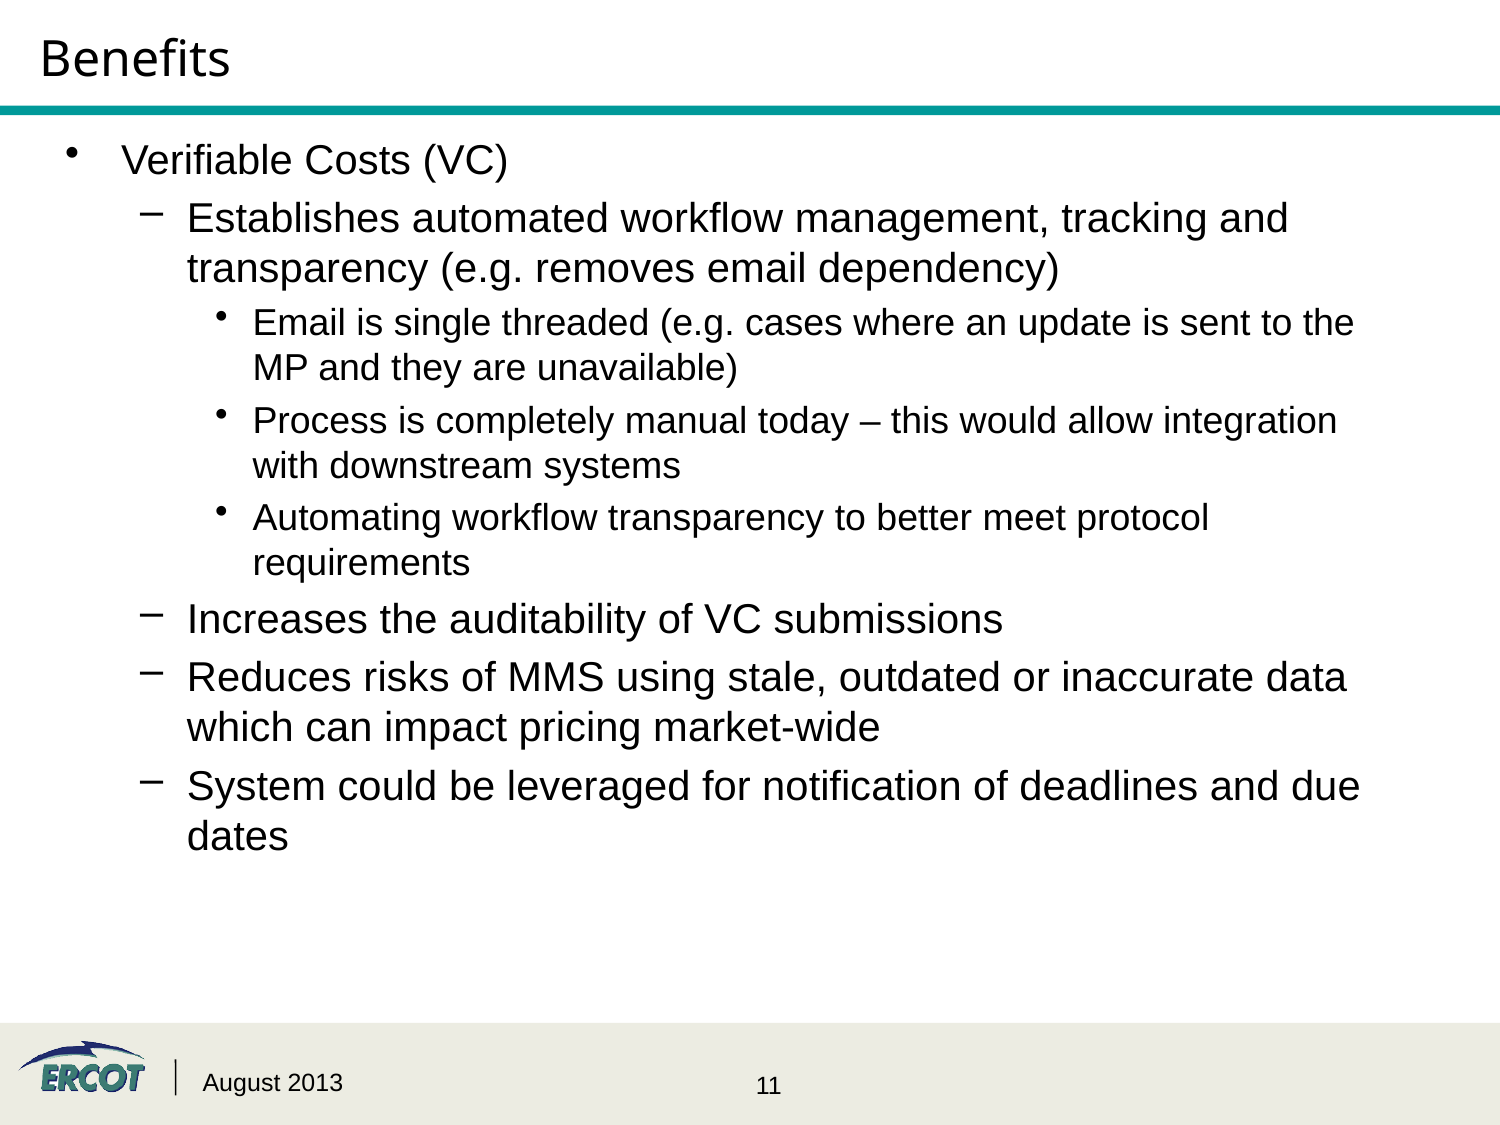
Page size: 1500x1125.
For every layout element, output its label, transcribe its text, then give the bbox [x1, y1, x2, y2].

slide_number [187, 1059, 538, 1125]
picture [10, 1031, 151, 1111]
title Benefits [24, 0, 1451, 113]
list Verifiable Costs (VC) Establishes automated workflow management, tracking and transparency (e.g. removes email dependency) Email is single threaded (e.g. cases where an update is sent to the MP and they are unavailable) Process is completely manual today – this would allow integration with downstream systems Automating workflow transparency to better meet protocol requirements Increases the auditability of VC submissions Reduces risks of MMS using stale, outdated or inaccurate data which can impact pricing market-wide System could be leveraged for notification of deadlines and due dates [49, 124, 1401, 988]
